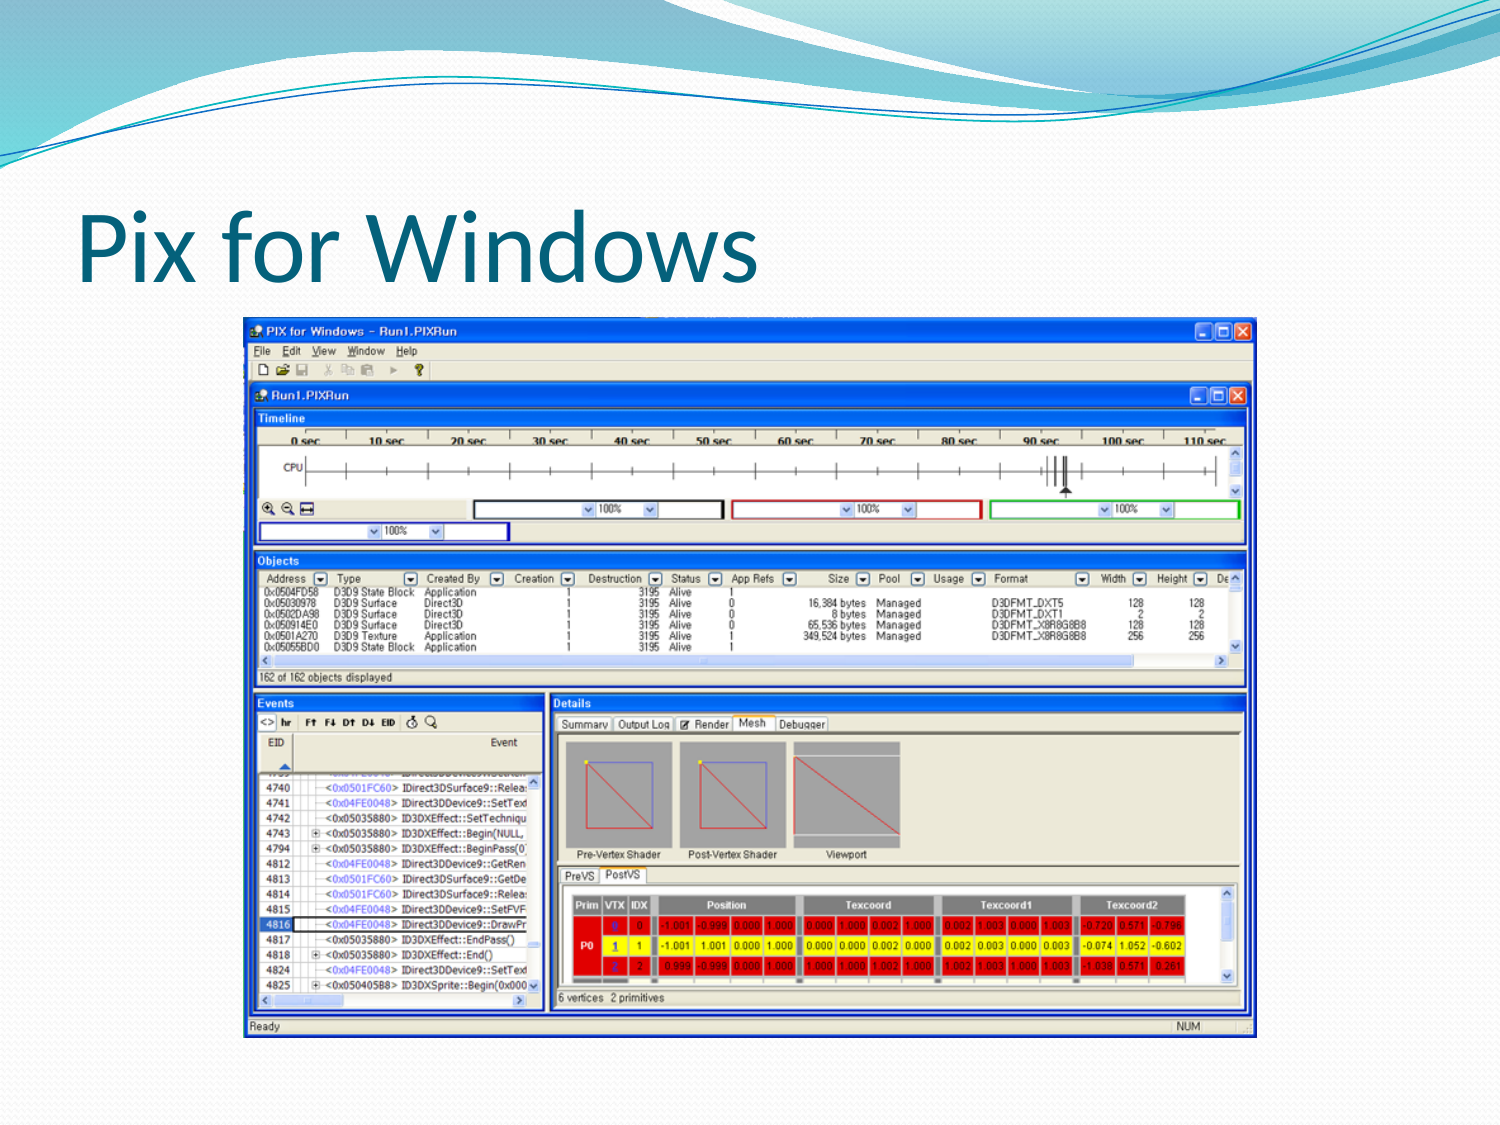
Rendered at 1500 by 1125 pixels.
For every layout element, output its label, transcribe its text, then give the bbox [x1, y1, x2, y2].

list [243, 317, 1257, 1038]
title Pix for Windows [75, 115, 1425, 303]
